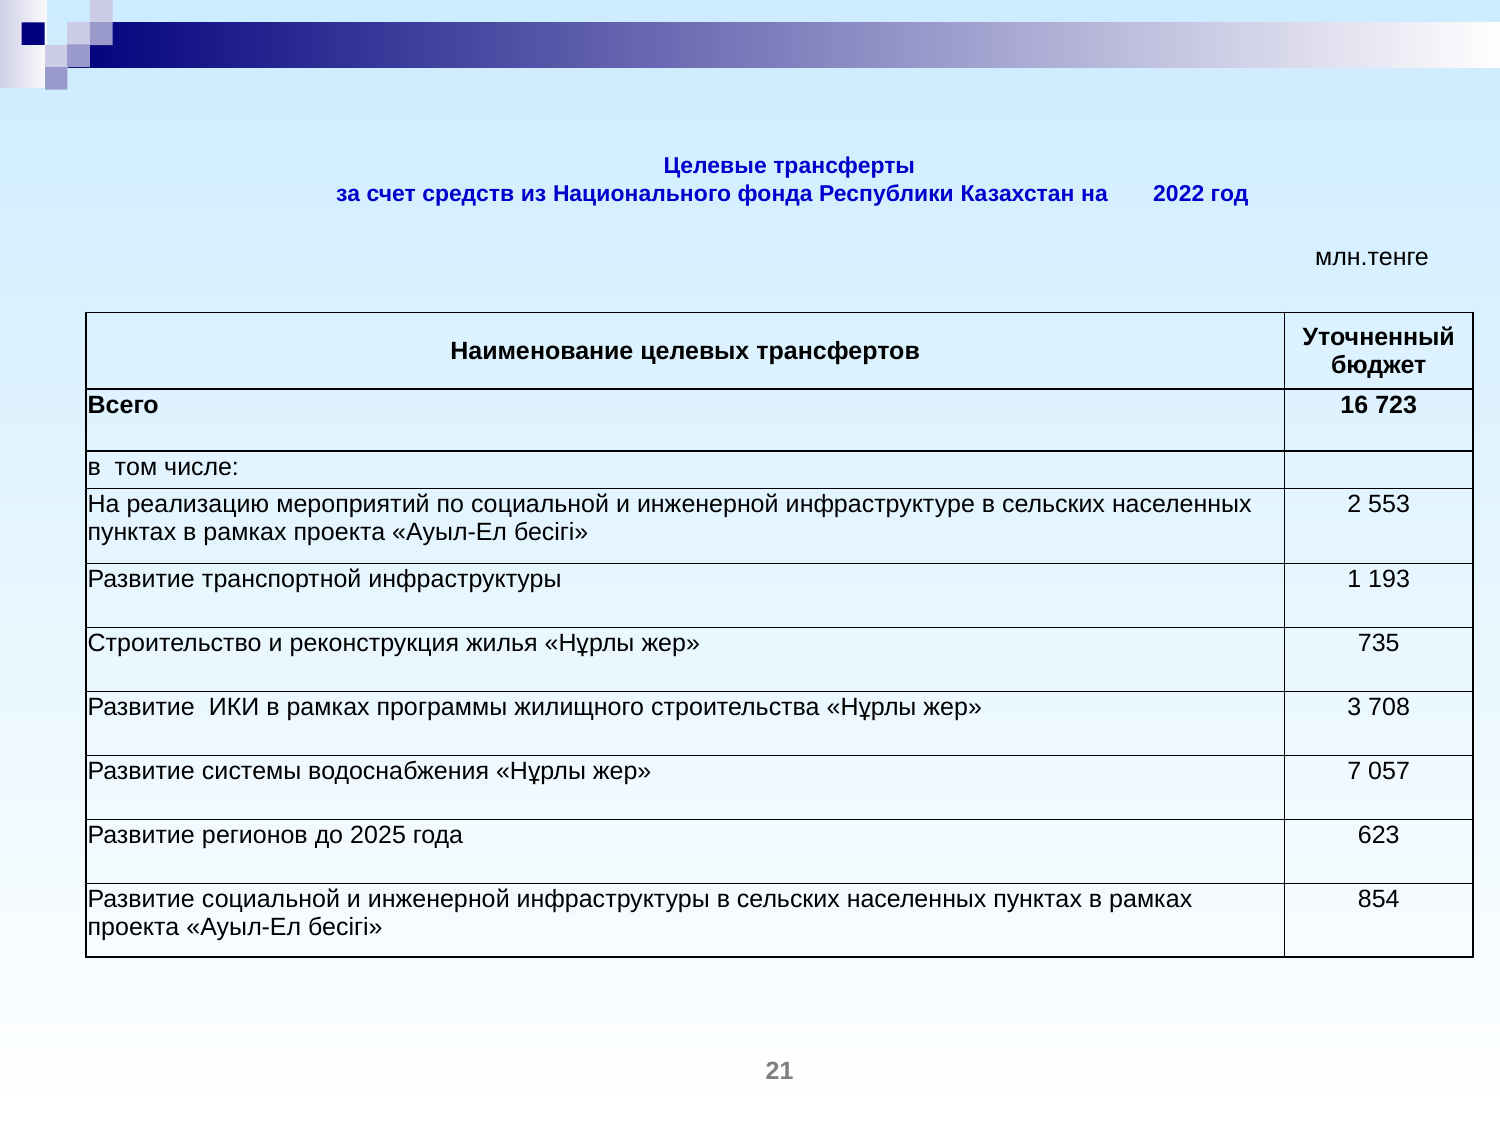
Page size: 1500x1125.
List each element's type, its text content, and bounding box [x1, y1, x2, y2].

table_cell 854 [1285, 884, 1472, 956]
table_cell 16 723 [1285, 390, 1472, 450]
table_cell [1285, 452, 1472, 488]
table_header Уточненный бюджет [1285, 313, 1472, 388]
table_cell 1 193 [1285, 564, 1472, 627]
table_cell 735 [1285, 628, 1472, 691]
table_cell Развитие системы водоснабжения «Нұрлы жер» [87, 756, 1284, 819]
table_cell Всего [87, 390, 1284, 450]
text_box 21 [629, 1051, 930, 1088]
table_header Наименование целевых трансфертов [87, 313, 1284, 388]
table_cell 3 708 [1285, 692, 1472, 755]
table_cell На реализацию мероприятий по социальной и инженерной инфраструктуре в сельских населенных пунктах в рамках проекта «Ауыл-Ел бесігі» [87, 489, 1284, 563]
table_cell Развитие регионов до 2025 года [87, 820, 1284, 883]
title Целевые трансферты за счет средств из Национального фонда Республики Казахстан на 2022 год [73, 142, 1500, 214]
table_cell Развитие транспортной инфраструктуры [87, 564, 1284, 627]
table_cell 2 553 [1285, 489, 1472, 563]
table_cell Развитие ИКИ в рамках программы жилищного строительства «Нұрлы жер» [87, 692, 1284, 755]
table_cell Развитие социальной и инженерной инфраструктуры в сельских населенных пунктах в рамках проекта «Ауыл-Ел бесігі» [87, 884, 1284, 956]
table_cell Строительство и реконструкция жилья «Нұрлы жер» [87, 628, 1284, 691]
table_cell в том числе: [87, 452, 1284, 488]
table_cell 623 [1285, 820, 1472, 883]
text_box млн.тенге [1237, 237, 1444, 273]
table_cell 7 057 [1285, 756, 1472, 819]
